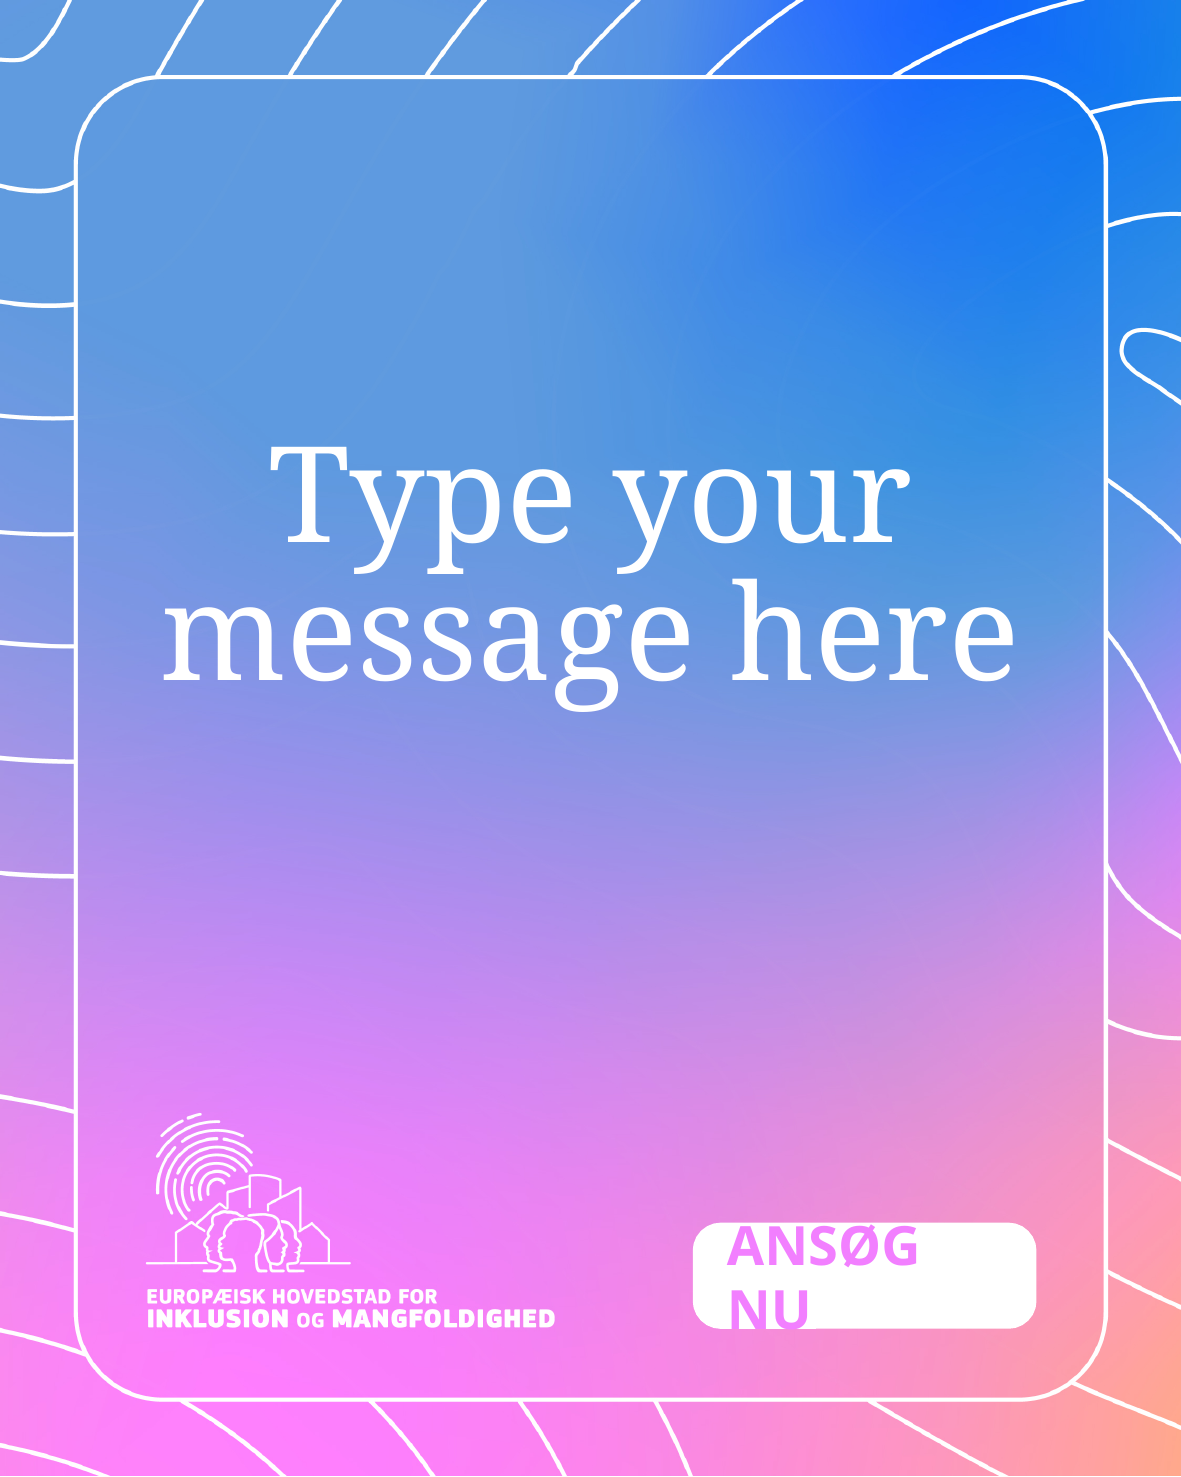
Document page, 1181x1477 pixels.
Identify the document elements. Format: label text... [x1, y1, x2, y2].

title Type your message here [88, 161, 1093, 977]
text_box ANSØG NU [706, 1236, 1023, 1315]
picture [0, 0, 1181, 1476]
